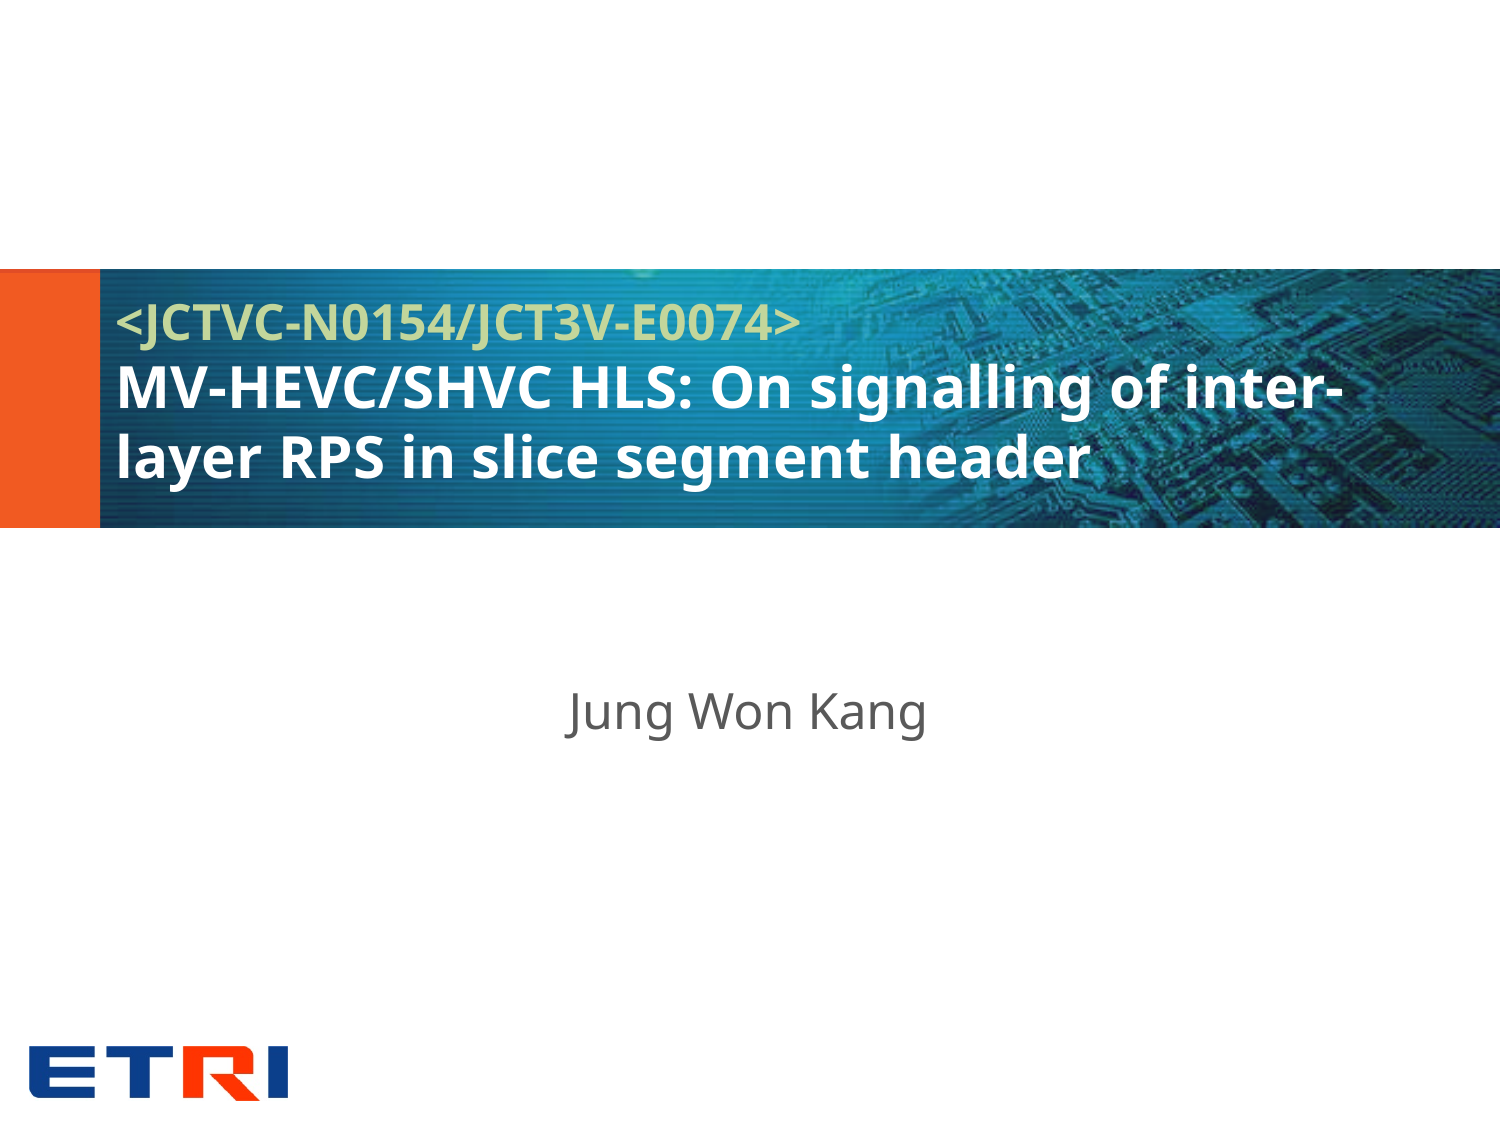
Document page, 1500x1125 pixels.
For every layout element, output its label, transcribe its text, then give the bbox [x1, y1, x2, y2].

picture [0, 269, 1500, 528]
title <JCTVC-N0154/JCT3V-E0074> MV-HEVC/SHVC HLS: On signalling of inter-layer RPS in slice segment header [100, 269, 1407, 511]
subtitle Jung Won Kang [165, 671, 1332, 965]
picture [29, 1046, 288, 1101]
